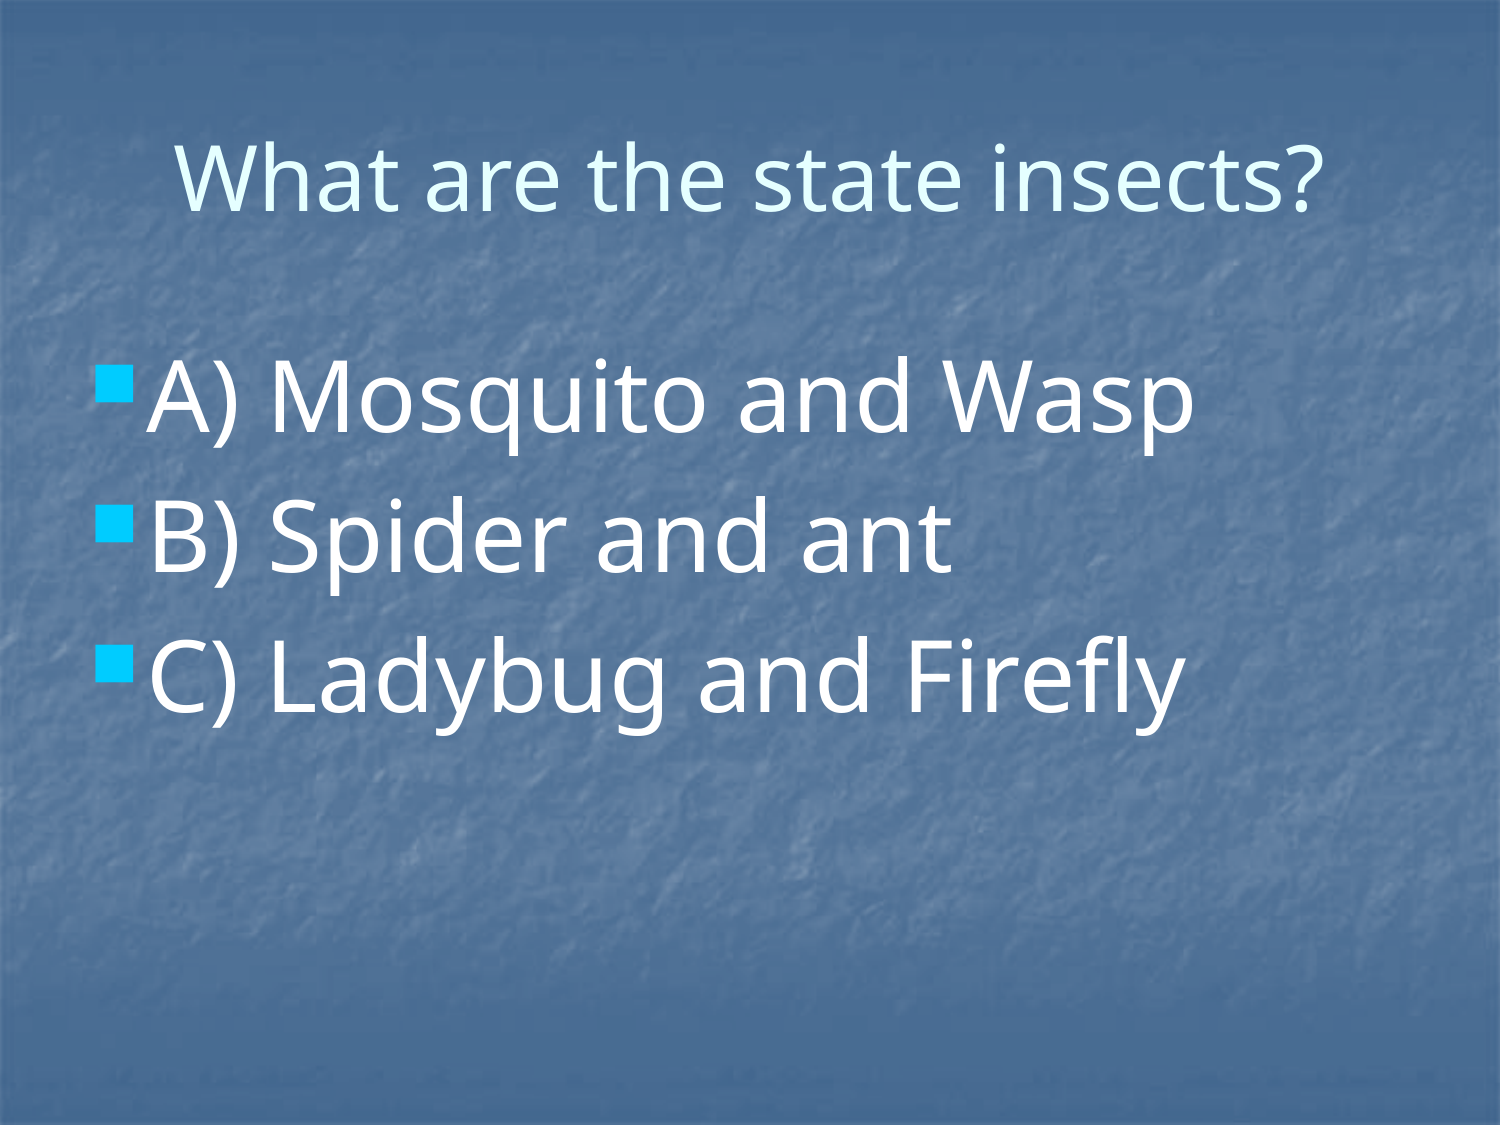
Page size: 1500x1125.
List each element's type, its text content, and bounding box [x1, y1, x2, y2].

list A) Mosquito and Wasp B) Spider and ant C) Ladybug and Firefly [74, 324, 1426, 1001]
title What are the state insects? [74, 62, 1426, 288]
